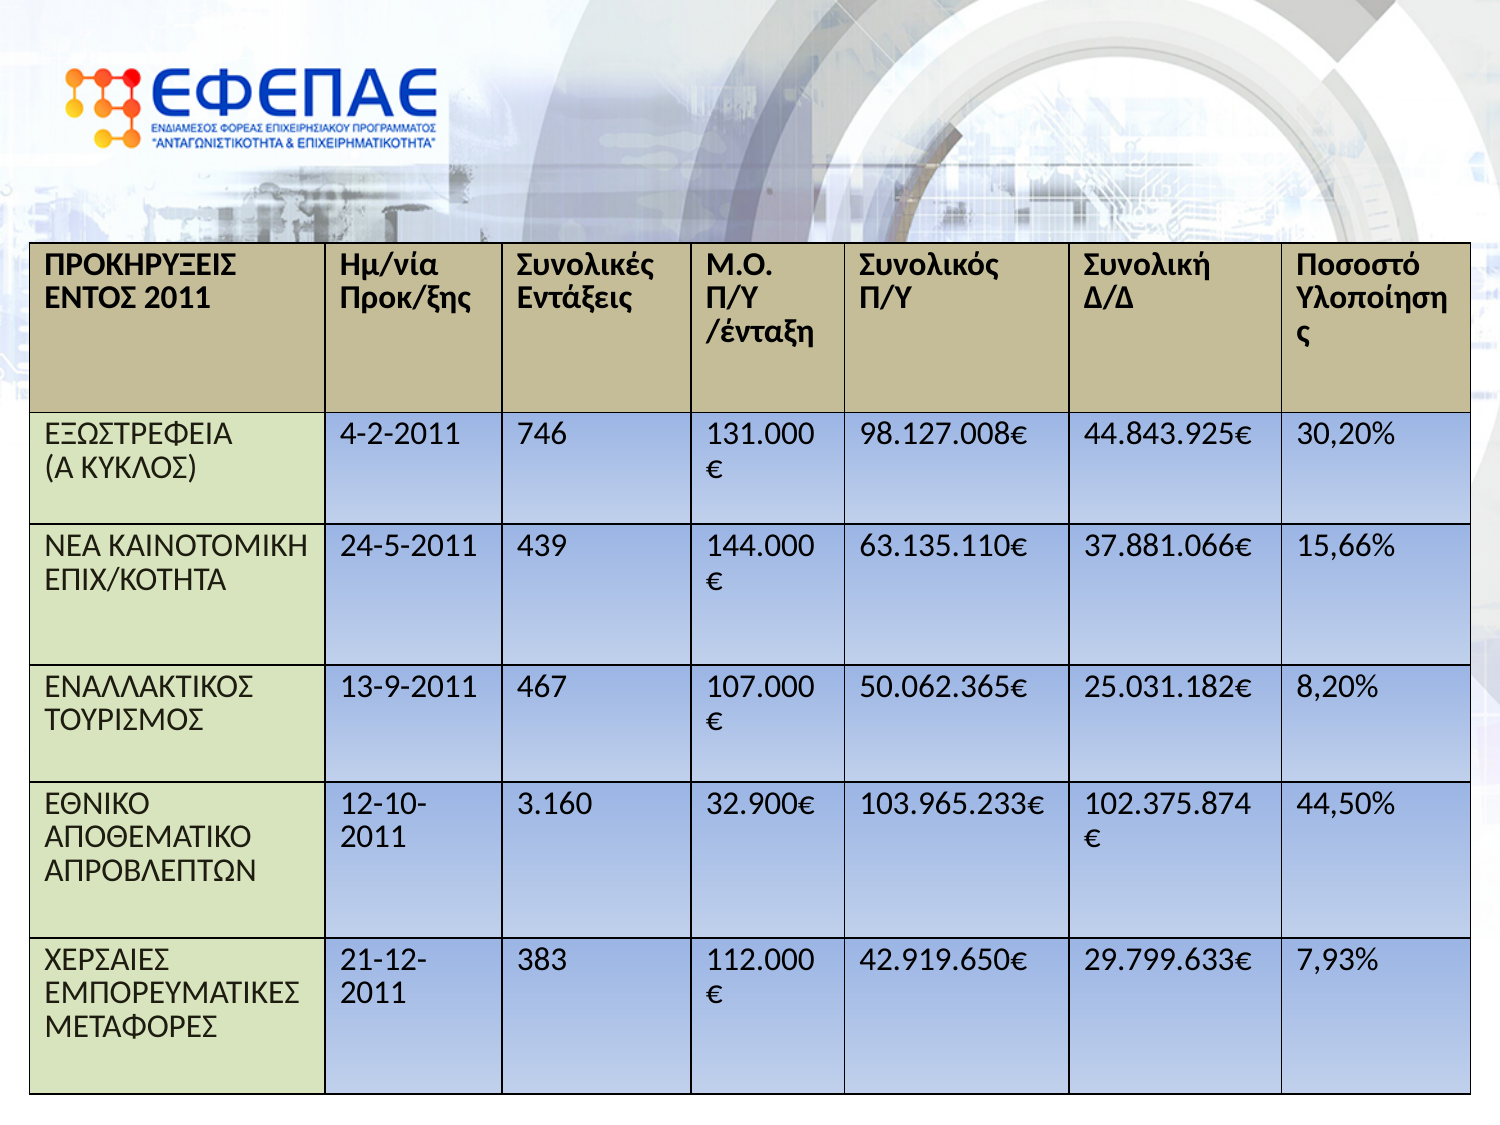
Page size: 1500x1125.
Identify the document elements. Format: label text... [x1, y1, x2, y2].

table_cell 112.000€ [692, 939, 844, 1093]
table_cell 439 [503, 525, 690, 664]
table_cell 8,20% [1282, 666, 1470, 781]
table_cell 44.843.925€ [1070, 413, 1281, 523]
table_cell 29.799.633€ [1070, 939, 1281, 1093]
table_cell 15,66% [1282, 525, 1470, 664]
table_header Συνολικές Εντάξεις [503, 244, 690, 412]
table_cell 3.160 [503, 783, 690, 937]
table_cell 7,93% [1282, 939, 1470, 1093]
table_cell 21-12-2011 [326, 939, 501, 1093]
table_cell ΕΞΩΣΤΡΕΦΕΙΑ (Α ΚΥΚΛΟΣ) [30, 413, 324, 523]
table_cell 42.919.650€ [845, 939, 1068, 1093]
table_cell 144.000€ [692, 525, 844, 664]
table_cell 32.900€ [692, 783, 844, 937]
table_cell ΕΝΑΛΛΑΚΤΙΚΟΣ ΤΟΥΡΙΣΜΟΣ [30, 666, 324, 781]
table_cell 131.000€ [692, 413, 844, 523]
table_cell 50.062.365€ [845, 666, 1068, 781]
table_cell ΧΕΡΣΑΙΕΣ ΕΜΠΟΡΕΥΜΑΤΙΚΕΣ ΜΕΤΑΦΟΡΕΣ [30, 939, 324, 1093]
table_header Ημ/νία Προκ/ξης [326, 244, 501, 412]
table_cell ΕΘΝΙΚΟ ΑΠΟΘΕΜΑΤΙΚΟ ΑΠΡΟΒΛΕΠΤΩΝ [30, 783, 324, 937]
table_header ΠΡΟΚΗΡΥΞΕΙΣ ΕΝΤΟΣ 2011 [30, 244, 324, 412]
table_cell 63.135.110€ [845, 525, 1068, 664]
table_cell 13-9-2011 [326, 666, 501, 781]
table_cell 44,50% [1282, 783, 1470, 937]
table_cell 467 [503, 666, 690, 781]
table_cell 25.031.182€ [1070, 666, 1281, 781]
table_header Μ.Ο. Π/Υ /ένταξη [692, 244, 844, 412]
table_cell 30,20% [1282, 413, 1470, 523]
table_cell 98.127.008€ [845, 413, 1068, 523]
table_cell 24-5-2011 [326, 525, 501, 664]
picture [0, 0, 1500, 1125]
table_cell 383 [503, 939, 690, 1093]
table_cell 12-10-2011 [326, 783, 501, 937]
table_header Ποσοστό Υλοποίησης [1282, 244, 1470, 412]
table_header Συνολικός Π/Υ [845, 244, 1068, 412]
table_cell ΝΕΑ ΚΑΙΝΟΤΟΜΙΚΗ ΕΠΙΧ/ΚΟΤΗΤΑ [30, 525, 324, 664]
table_cell 102.375.874€ [1070, 783, 1281, 937]
table_cell 746 [503, 413, 690, 523]
table_header Συνολική Δ/Δ [1070, 244, 1281, 412]
table_cell 37.881.066€ [1070, 525, 1281, 664]
table_cell 103.965.233€ [845, 783, 1068, 937]
table_cell 4-2-2011 [326, 413, 501, 523]
table_cell 107.000€ [692, 666, 844, 781]
